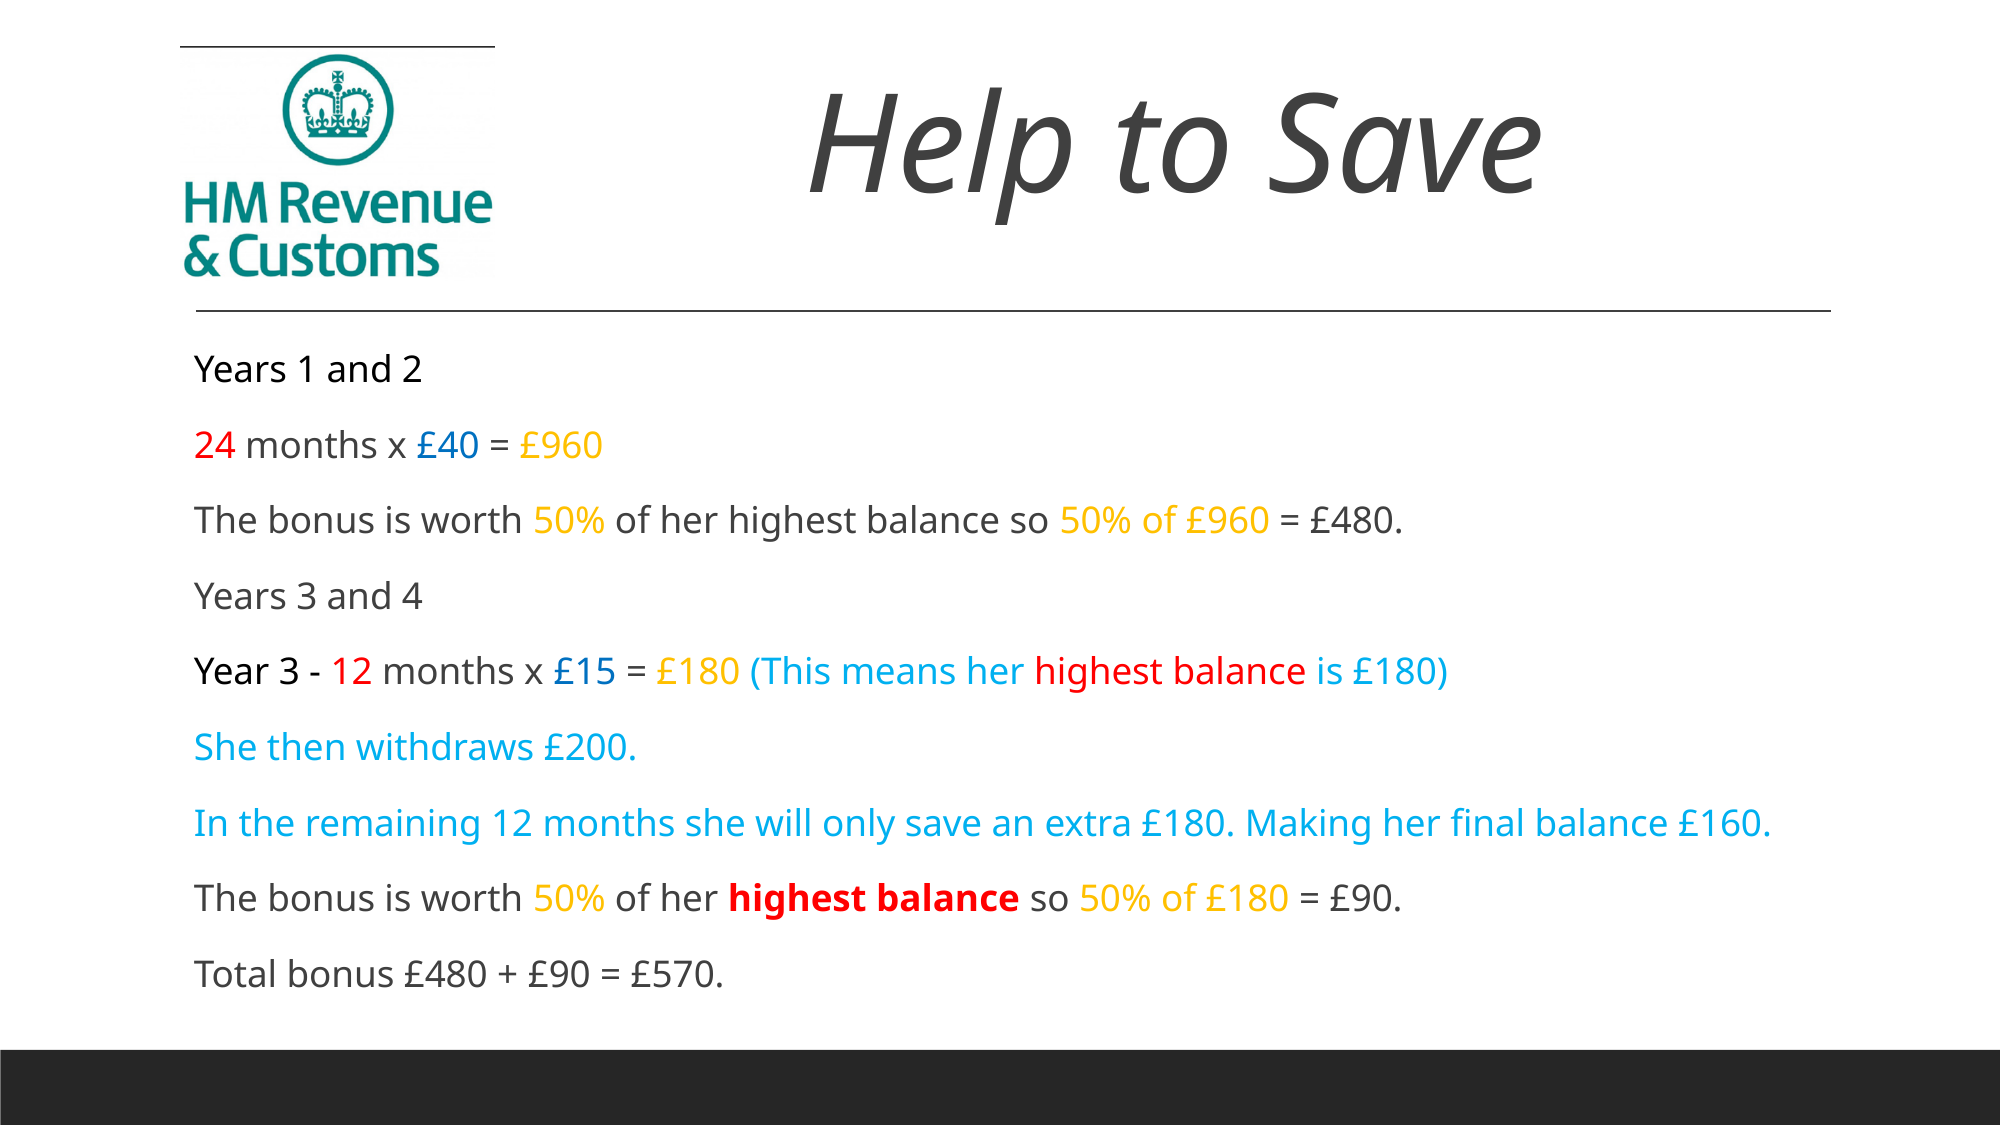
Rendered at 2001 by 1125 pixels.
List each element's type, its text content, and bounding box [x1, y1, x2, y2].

picture [179, 46, 496, 282]
list Years 1 and 2 24 months x £40 = £960 The bonus is worth 50% of her highest balance so 50% of £960 = £480. Years 3 and 4 Year 3 - 12 months x £15 = £180 (This means her highest balance is £180) She then withdraws £200. In the remaining 12 months she will only save an extra £180. Making her final balance £160. The bonus is worth 50% of her highest balance so 50% of £180 = £90. Total bonus £480 + £90 = £570. [180, 334, 1830, 1016]
title Help to Save [519, 47, 1830, 230]
